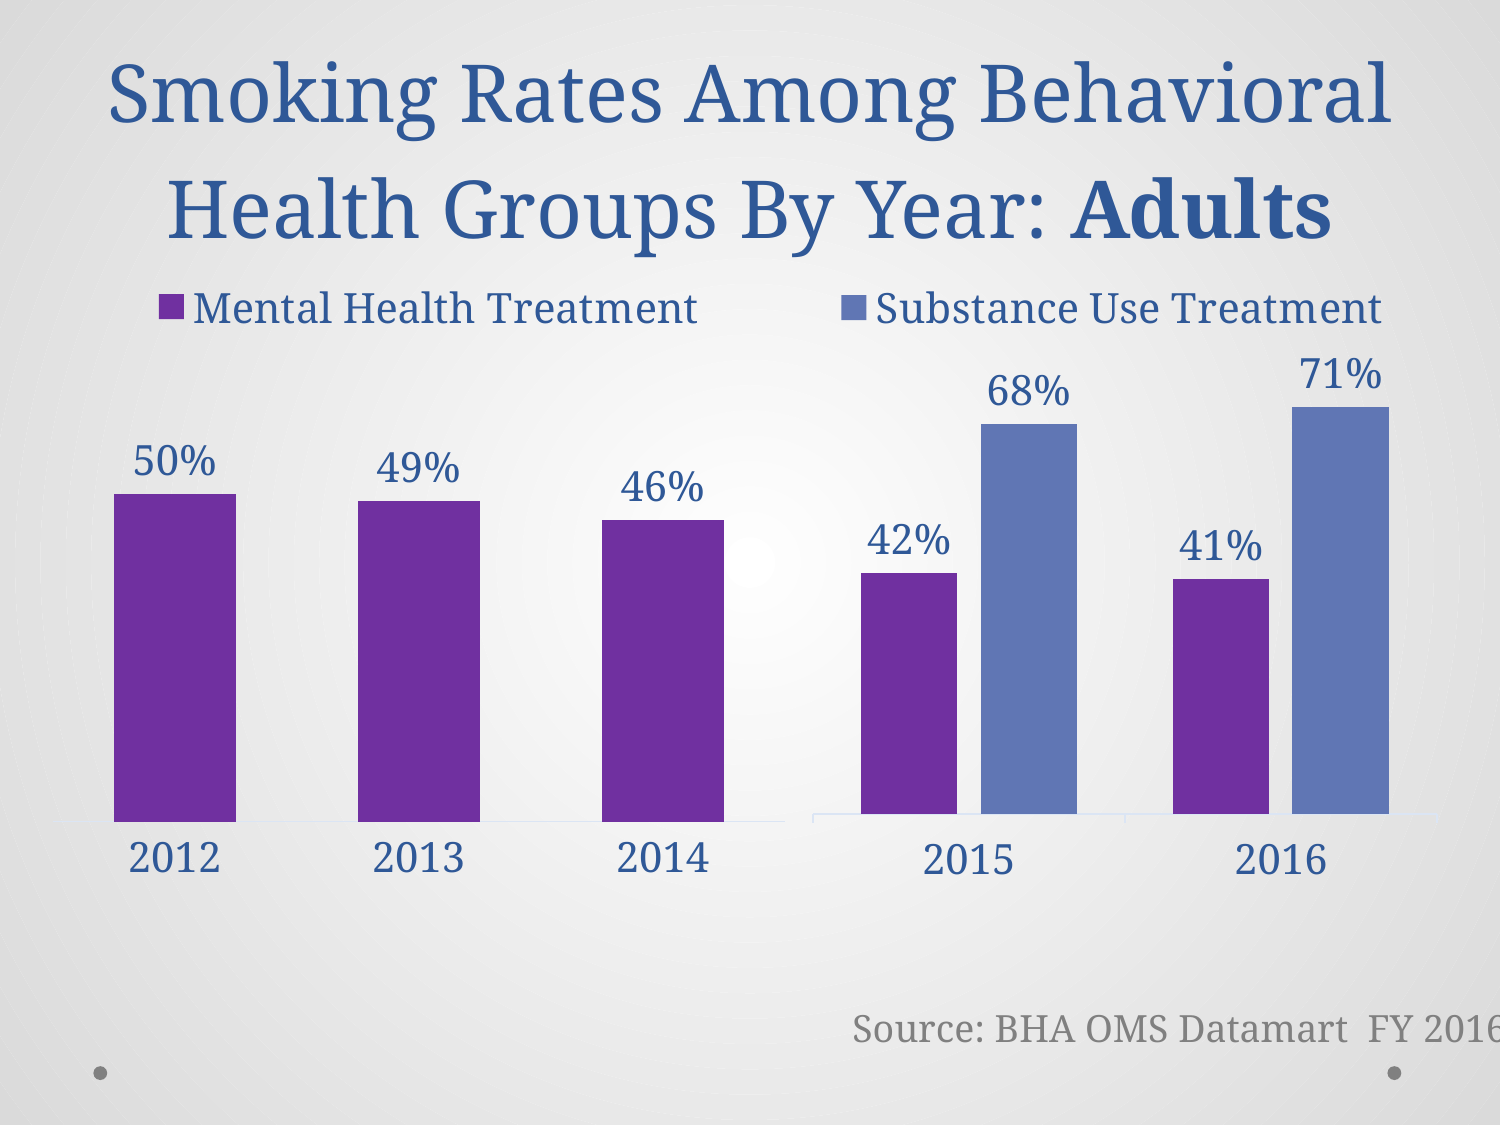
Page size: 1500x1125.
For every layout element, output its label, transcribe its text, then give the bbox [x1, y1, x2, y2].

title Smoking Rates Among Behavioral Health Groups By Year: Adults [75, 0, 1425, 223]
chart [37, 149, 1451, 988]
text_box Source: BHA OMS Datamart FY 2016 [837, 998, 1500, 1058]
